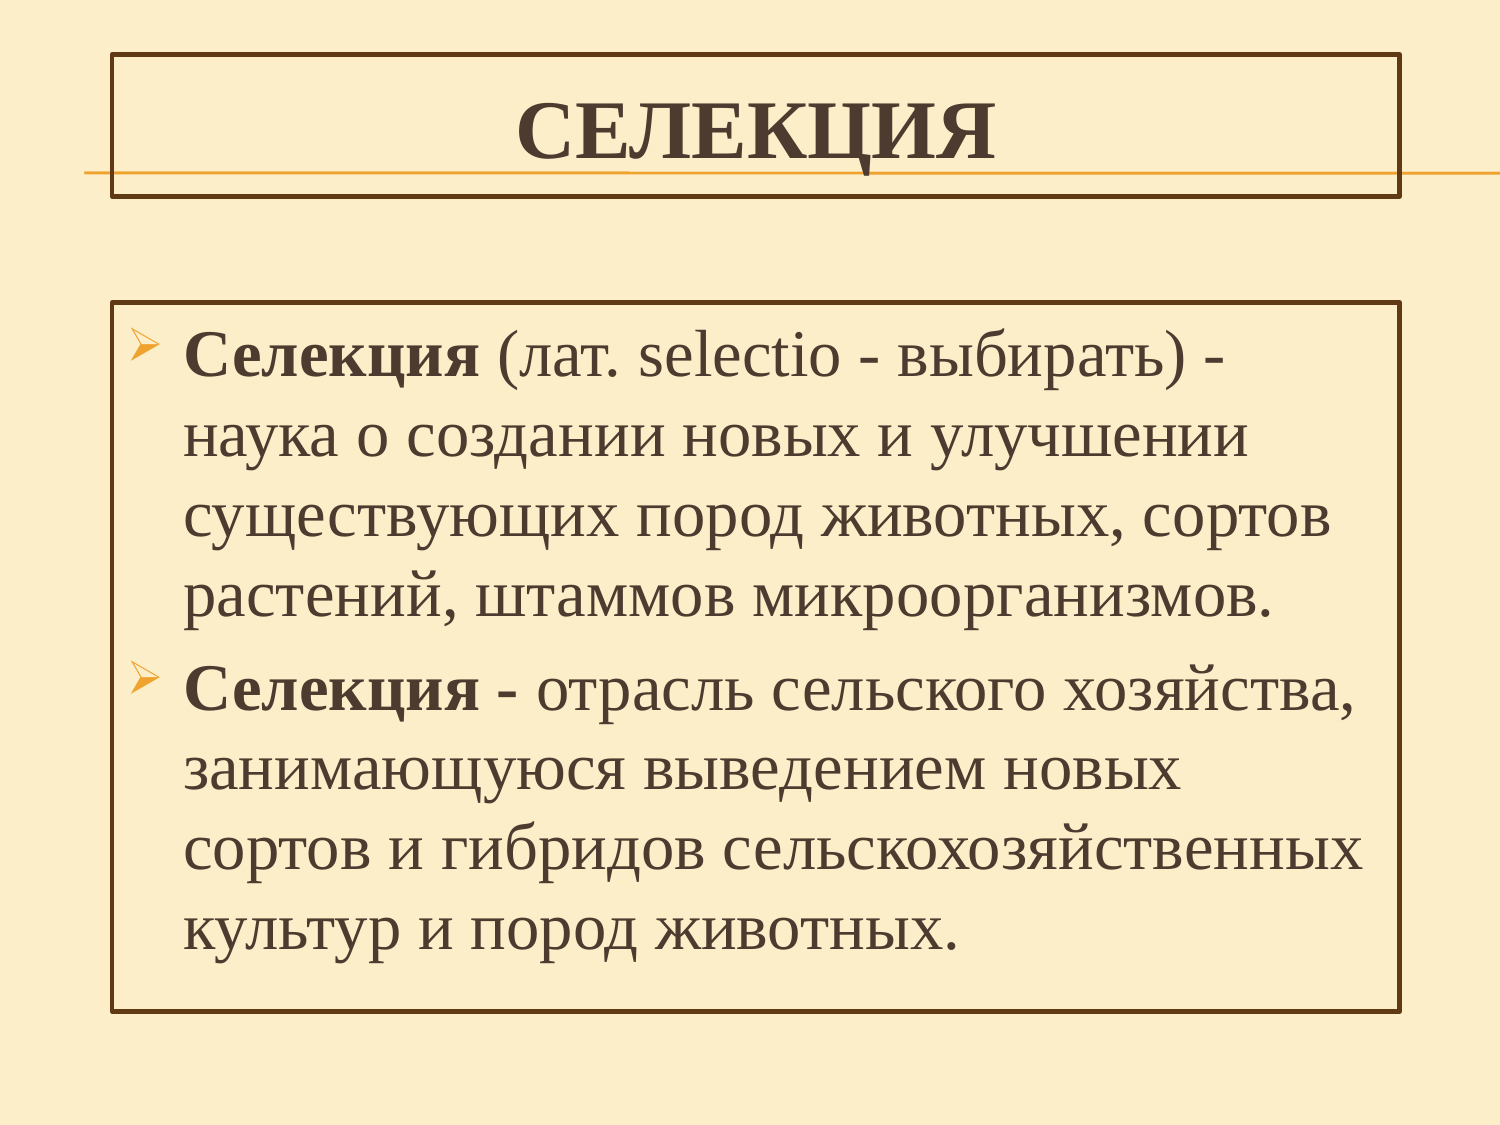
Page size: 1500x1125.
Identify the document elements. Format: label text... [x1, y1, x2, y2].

title Селекция [112, 54, 1400, 197]
list Селекция (лат. selectio - выбирать) - наука о создании новых и улучшении существующих пород животных, сортов растений, штаммов микроорганизмов. Селекция - отрасль сельского хозяйства, занимающуюся выведением новых сортов и гибридов сельскохозяйственных культур и пород животных. [112, 302, 1400, 1012]
